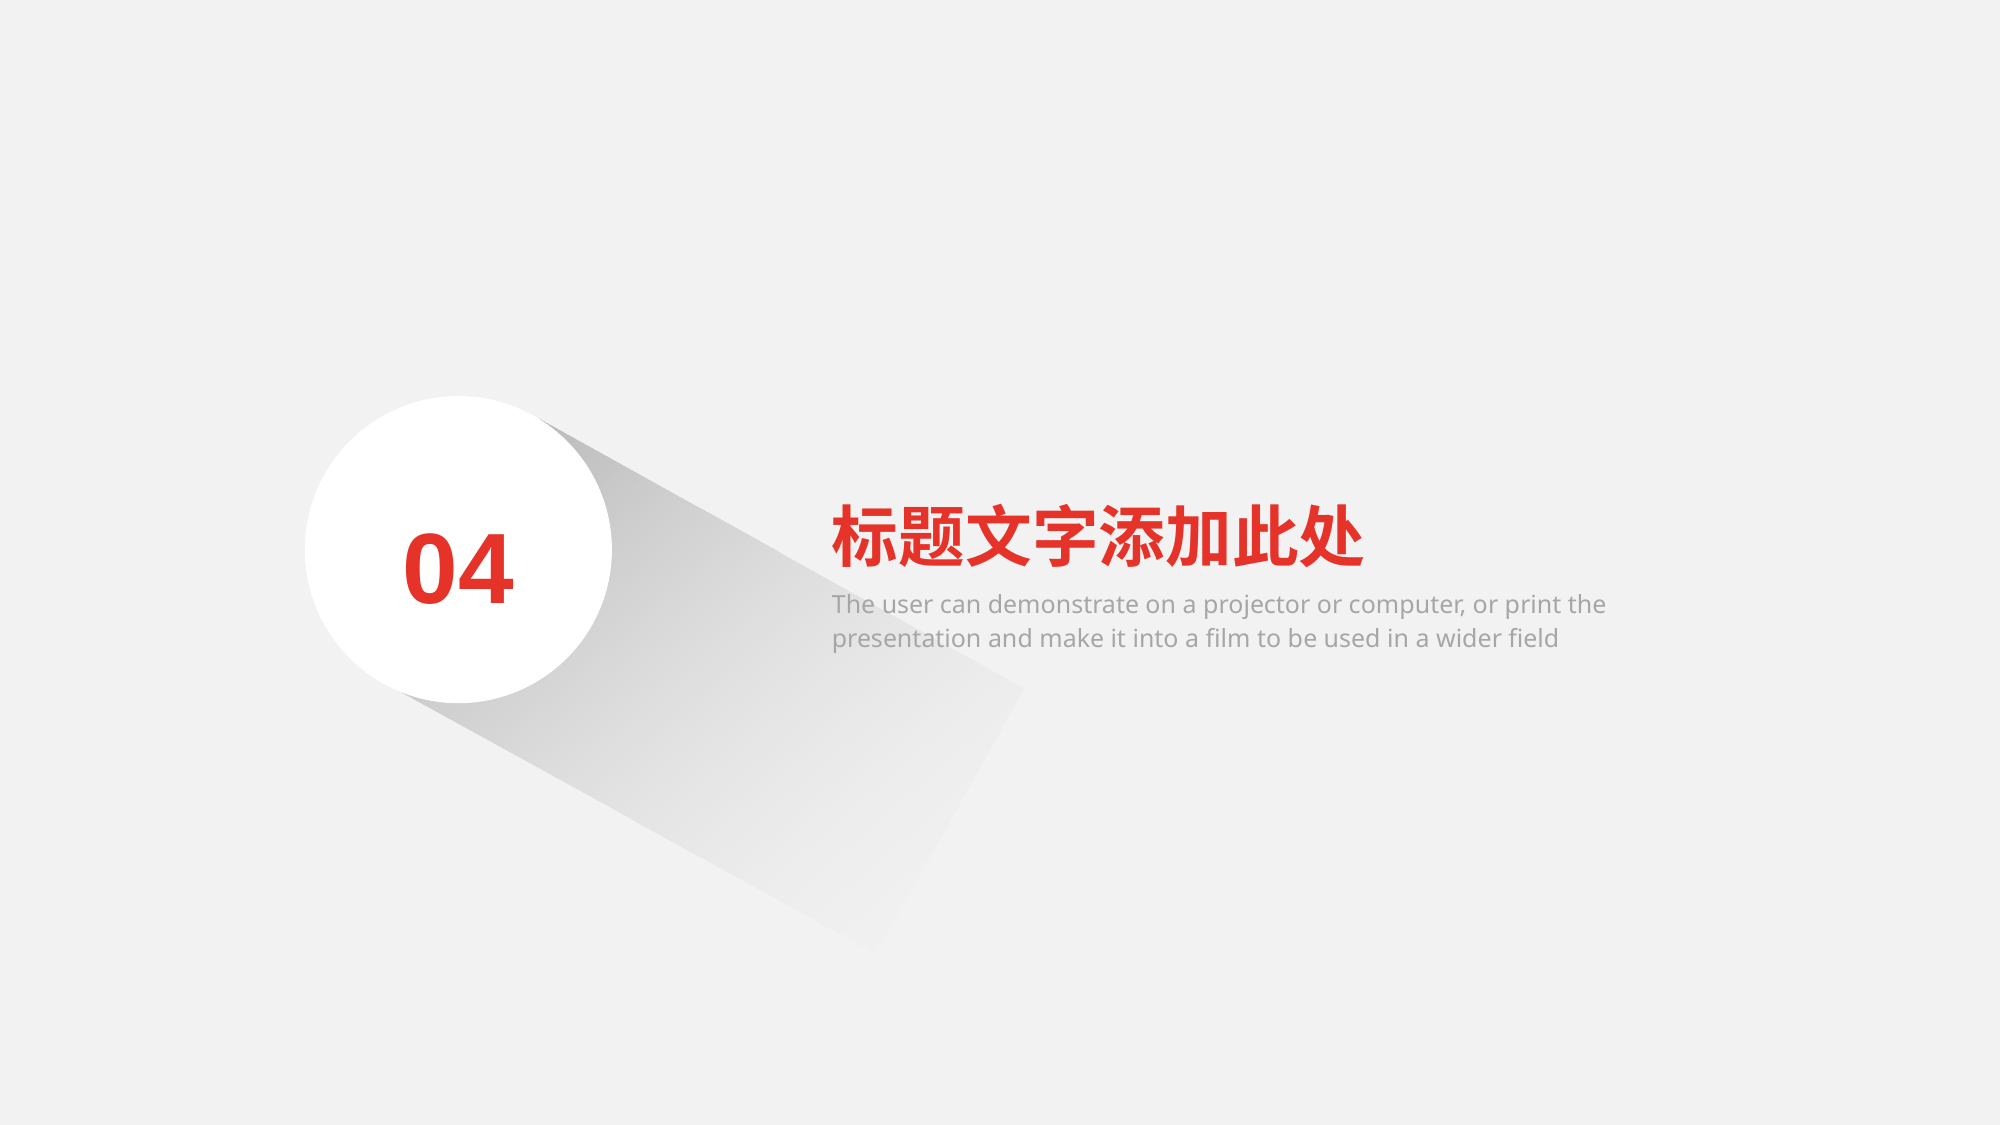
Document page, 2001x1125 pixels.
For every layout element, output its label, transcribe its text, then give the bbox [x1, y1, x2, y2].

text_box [304, 395, 985, 838]
text_box 标题文字添加此处 [985, 471, 1552, 583]
text_box The user can demonstrate on a projector or computer, or print the presentation and make it into a film to be used in a wider field [985, 577, 1747, 661]
